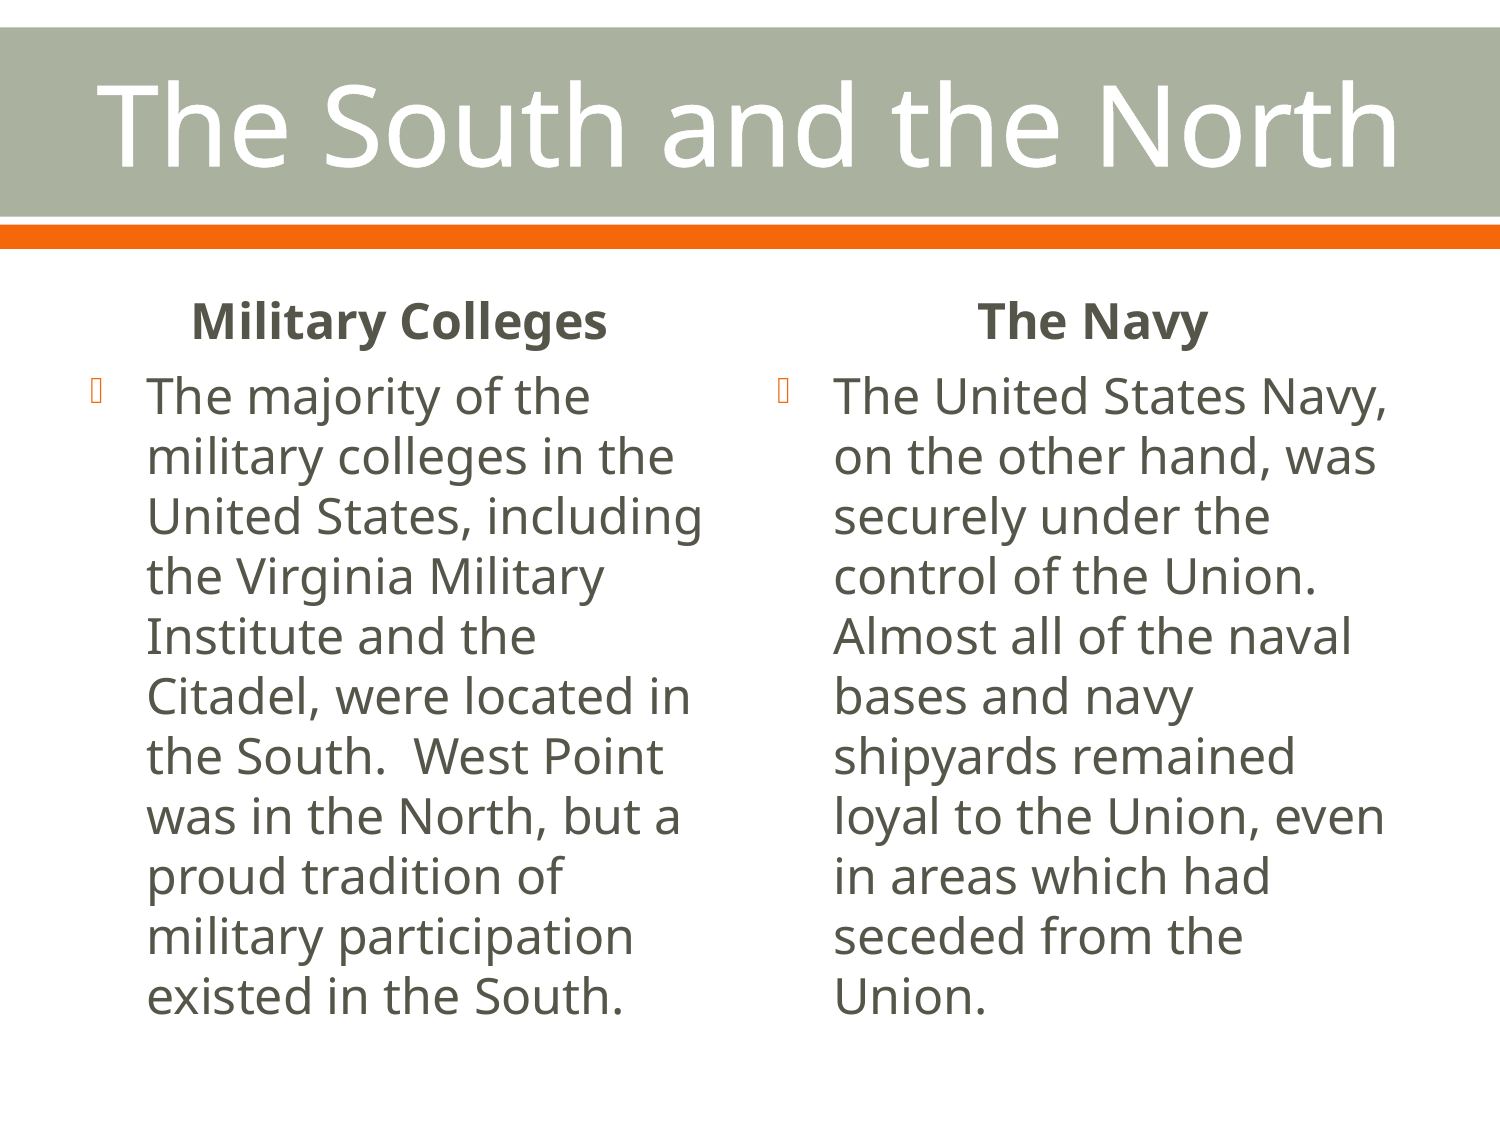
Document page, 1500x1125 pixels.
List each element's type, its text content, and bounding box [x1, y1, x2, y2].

list The Navy [761, 251, 1425, 356]
list Military Colleges [75, 251, 738, 356]
list The United States Navy, on the other hand, was securely under the control of the Union. Almost all of the naval bases and navy shipyards remained loyal to the Union, even in areas which had seceded from the Union. [761, 356, 1425, 1005]
list The majority of the military colleges in the United States, including the Virginia Military Institute and the Citadel, were located in the South. West Point was in the North, but a proud tradition of military participation existed in the South. [75, 356, 738, 1005]
title The South and the North [75, 29, 1425, 213]
